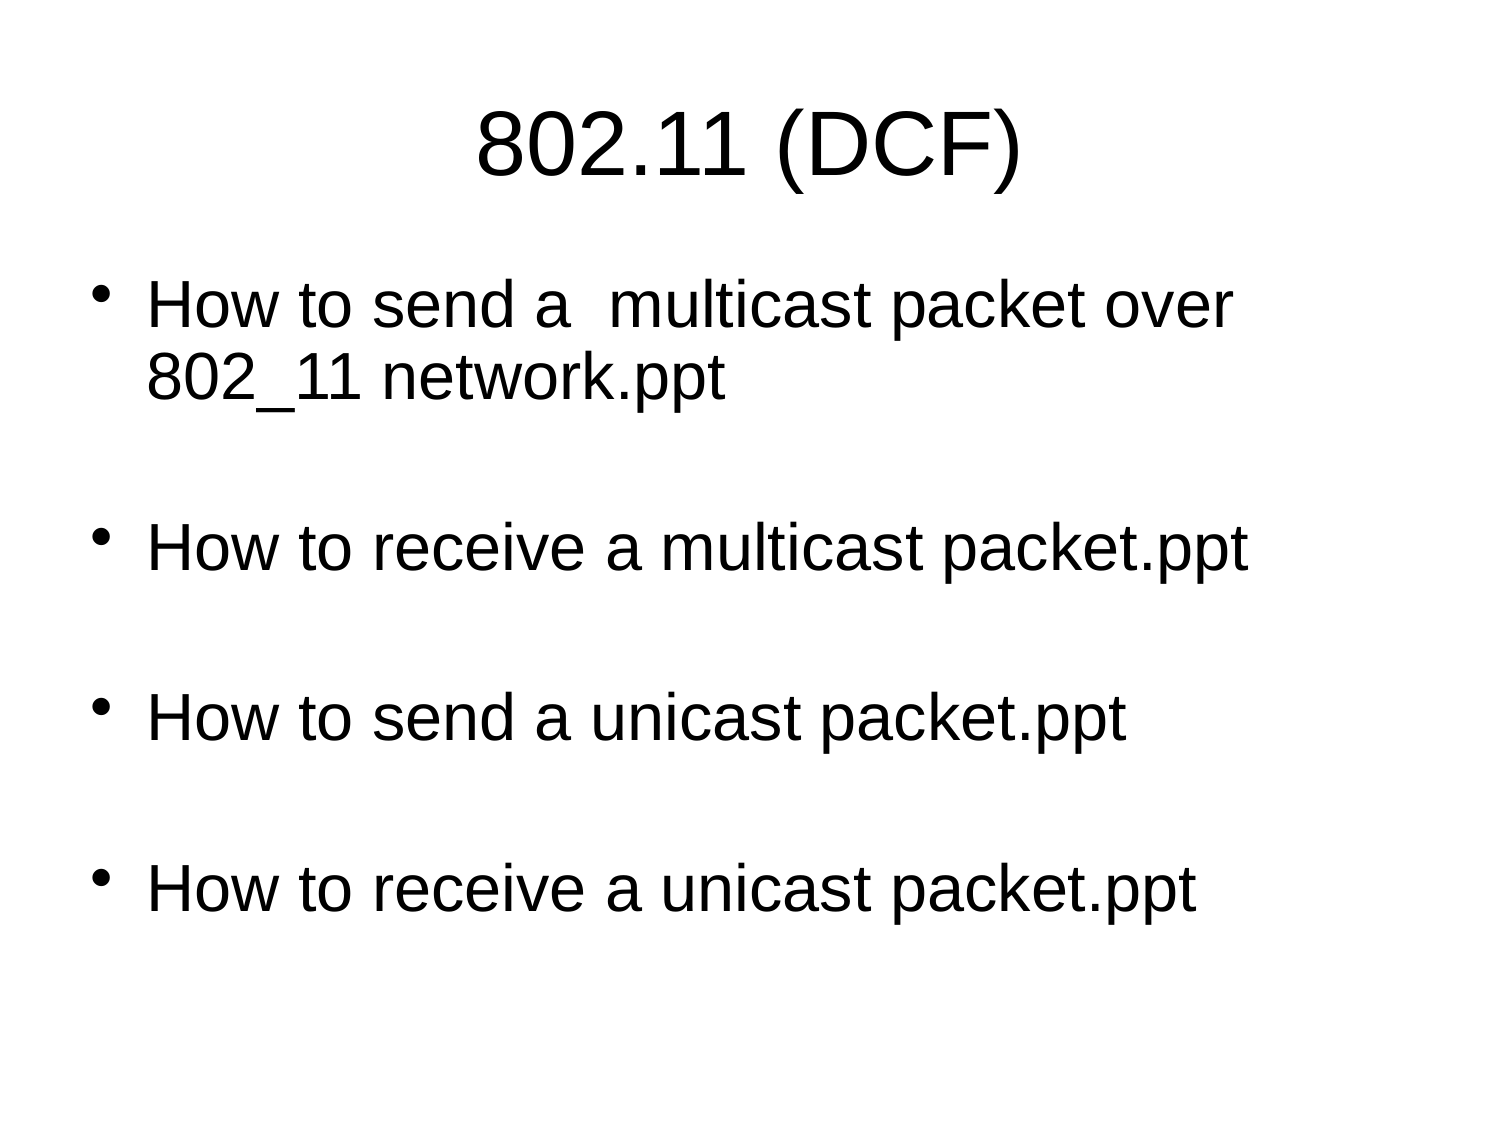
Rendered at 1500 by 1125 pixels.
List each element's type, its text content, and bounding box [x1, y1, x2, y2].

list How to send a multicast packet over 802_11 network.ppt How to receive a multicast packet.ppt How to send a unicast packet.ppt How to receive a unicast packet.ppt [74, 262, 1426, 1006]
title 802.11 (DCF) [74, 44, 1426, 233]
